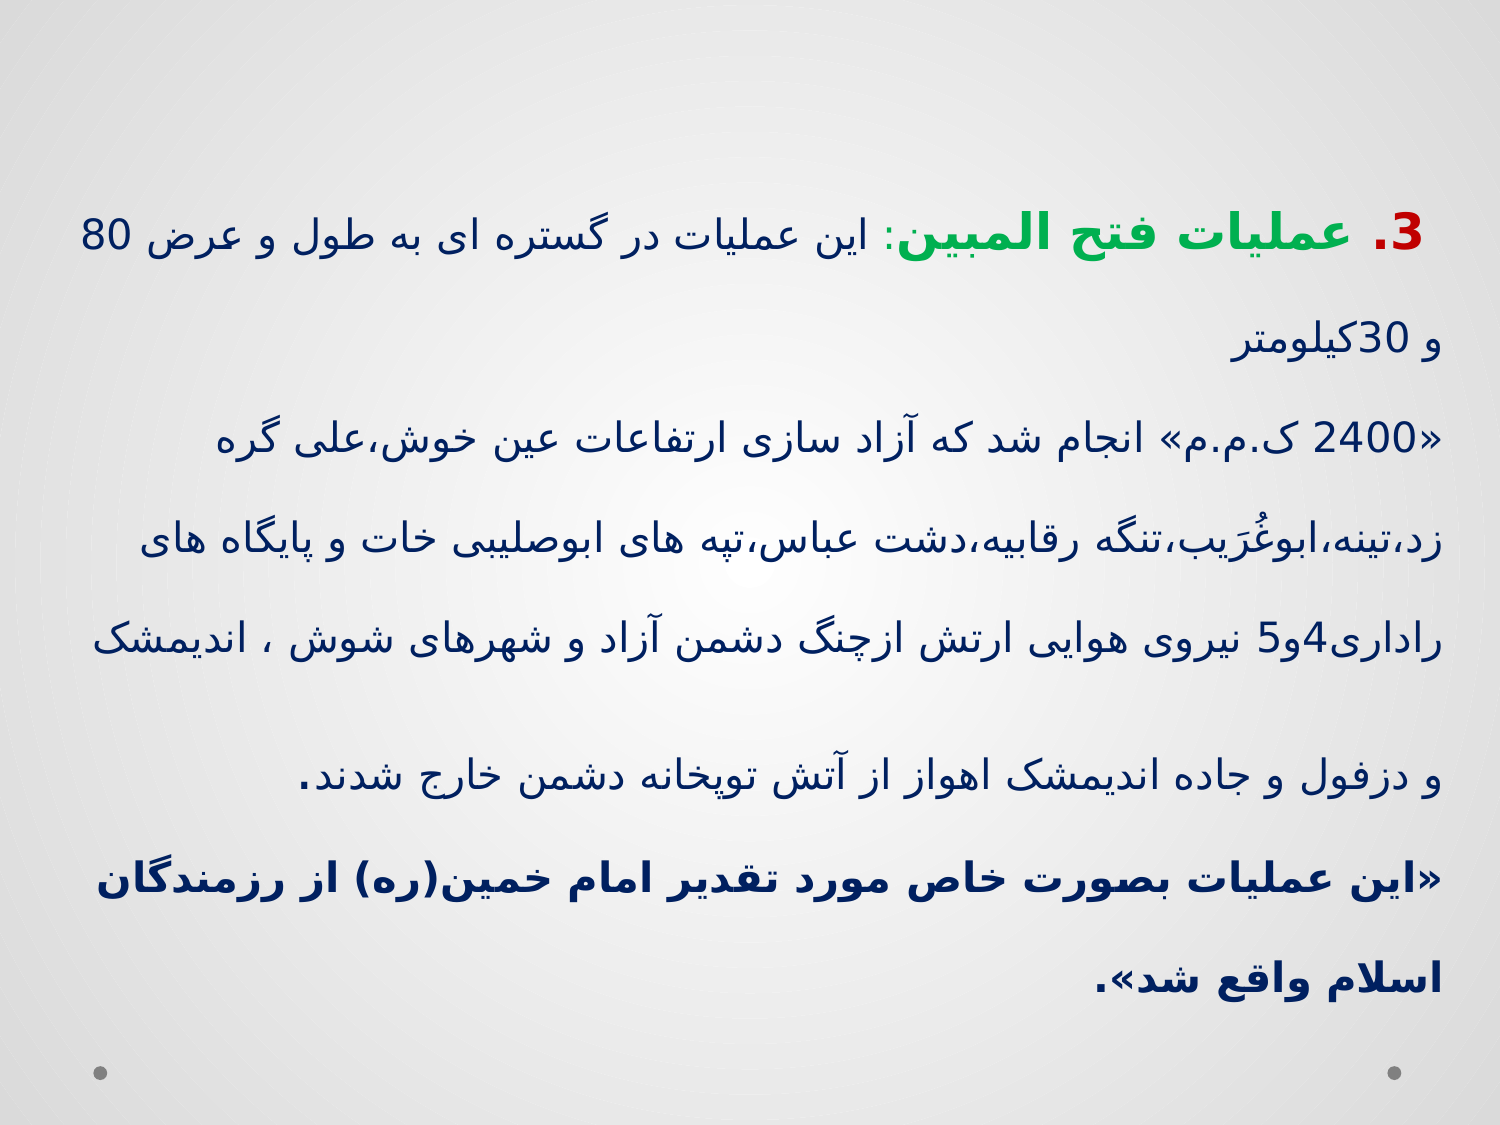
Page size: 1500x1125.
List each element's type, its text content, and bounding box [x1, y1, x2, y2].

text_box 3. عملیات فتح المبین: این عملیات در گستره ای به طول و عرض 80 و 30کیلومتر «2400 ک.م.م» انجام شد که آزاد سازی ارتفاعات عین خوش،علی گره زد،تینه،ابوغُرَیب،تنگه رقابیه،دشت عباس،تپه های ابوصلیبی خات و پایگاه های راداری4و5 نیروی هوایی ارتش ازچنگ دشمن آزاد و شهرهای شوش ، اندیمشک و دزفول و جاده اندیمشک اهواز از آتش توپخانه دشمن خارج شدند. «این عملیات بصورت خاص مورد تقدیر امام خمین(ره) از رزمندگان اسلام واقع شد». [53, 113, 1459, 1009]
